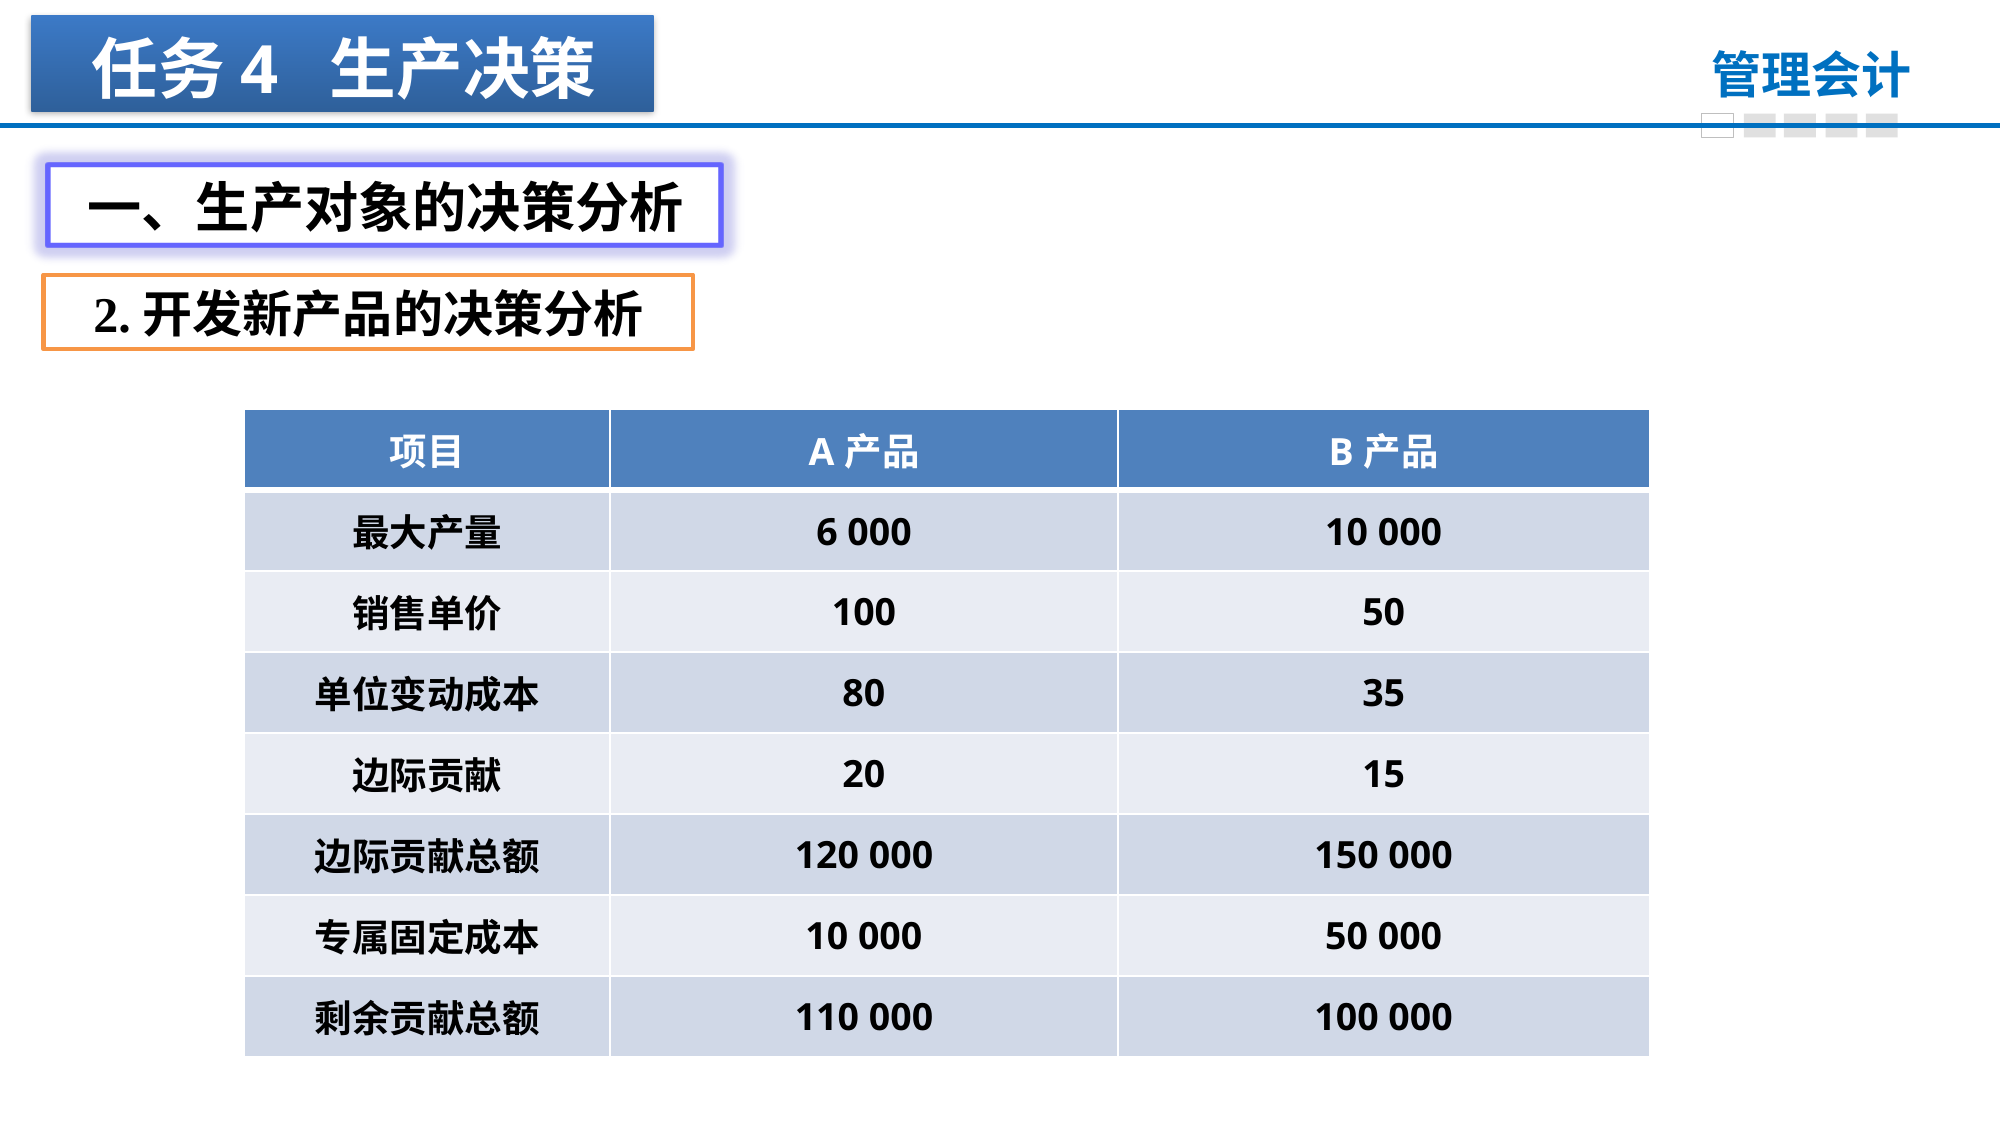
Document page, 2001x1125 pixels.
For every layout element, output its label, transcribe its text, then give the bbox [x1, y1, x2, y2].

table_cell 150 000 [1119, 815, 1649, 894]
table_cell 100 000 [1119, 977, 1649, 1056]
table_header B产品 [1119, 410, 1649, 487]
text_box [31, 14, 654, 117]
table_cell 50 [1119, 572, 1649, 651]
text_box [17, 136, 753, 273]
table_header A产品 [611, 410, 1117, 487]
table_cell 销售单价 [245, 572, 609, 651]
table_header 项目 [245, 410, 609, 487]
table_cell 最大产量 [245, 493, 609, 570]
table_cell 80 [611, 653, 1117, 732]
table_cell 50 000 [1119, 896, 1649, 975]
table_cell 单位变动成本 [245, 653, 609, 732]
table_cell 10 000 [1119, 493, 1649, 570]
table_cell 专属固定成本 [245, 896, 609, 975]
text_box 2.开发新产品的决策分析 [41, 282, 695, 351]
table_cell 20 [611, 734, 1117, 813]
table_cell 100 [611, 572, 1117, 651]
table_cell 120 000 [611, 815, 1117, 894]
table_cell 6 000 [611, 493, 1117, 570]
table_cell 10 000 [611, 896, 1117, 975]
table_cell 边际贡献 [245, 734, 609, 813]
table_cell 110 000 [611, 977, 1117, 1056]
table_cell 35 [1119, 653, 1649, 732]
table_cell 边际贡献总额 [245, 815, 609, 894]
table_cell 15 [1119, 734, 1649, 813]
table_cell 剩余贡献总额 [245, 977, 609, 1056]
